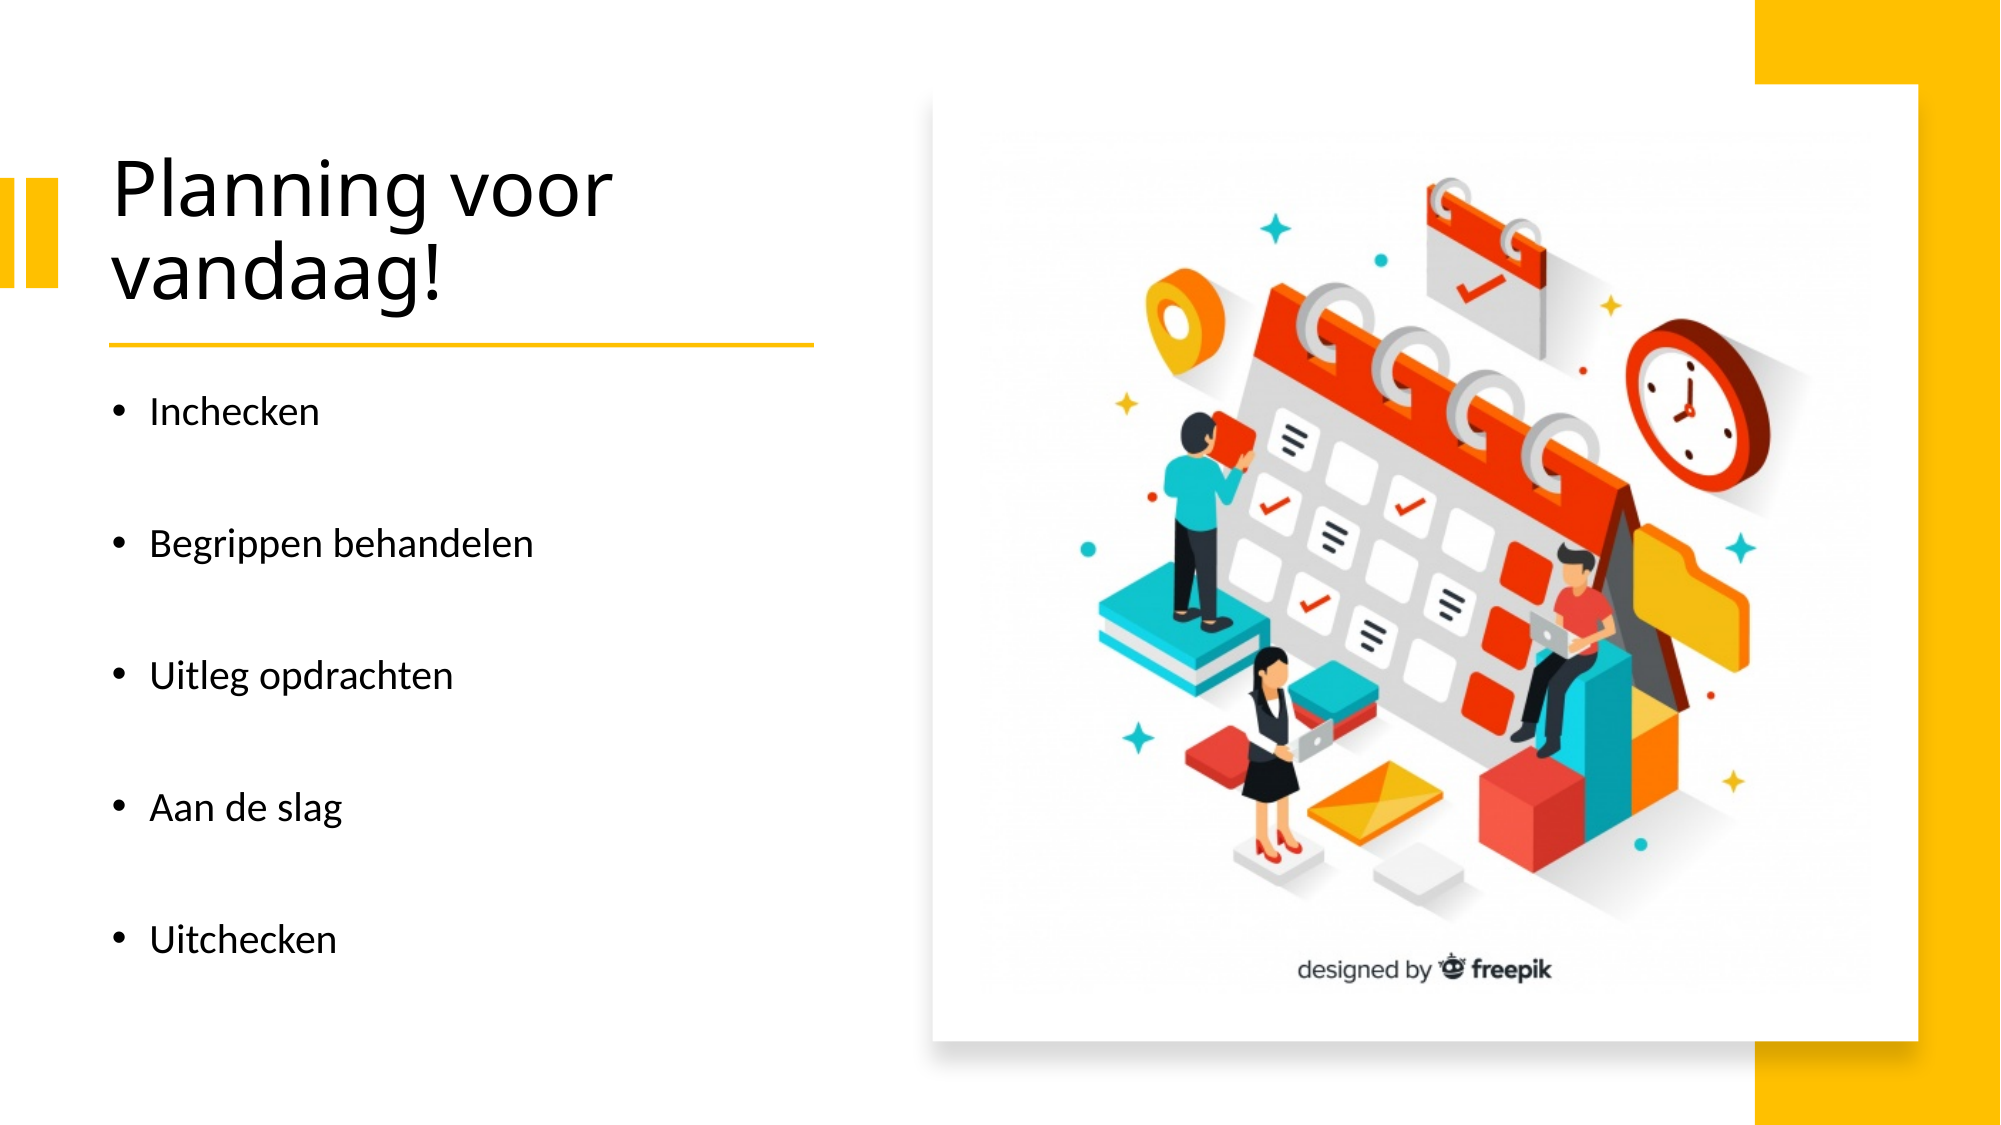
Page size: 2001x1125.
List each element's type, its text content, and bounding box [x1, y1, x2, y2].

title Planning voor vandaag! [96, 140, 845, 326]
text_box [0, 0, 1754, 1125]
list Inchecken Begrippen behandelen Uitleg opdrachten Aan de slag Uitchecken [96, 382, 845, 1036]
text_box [0, 177, 59, 289]
text_box [1754, 0, 2000, 1125]
picture [980, 131, 1871, 994]
text_box [932, 83, 1919, 1042]
text_box [108, 342, 815, 348]
